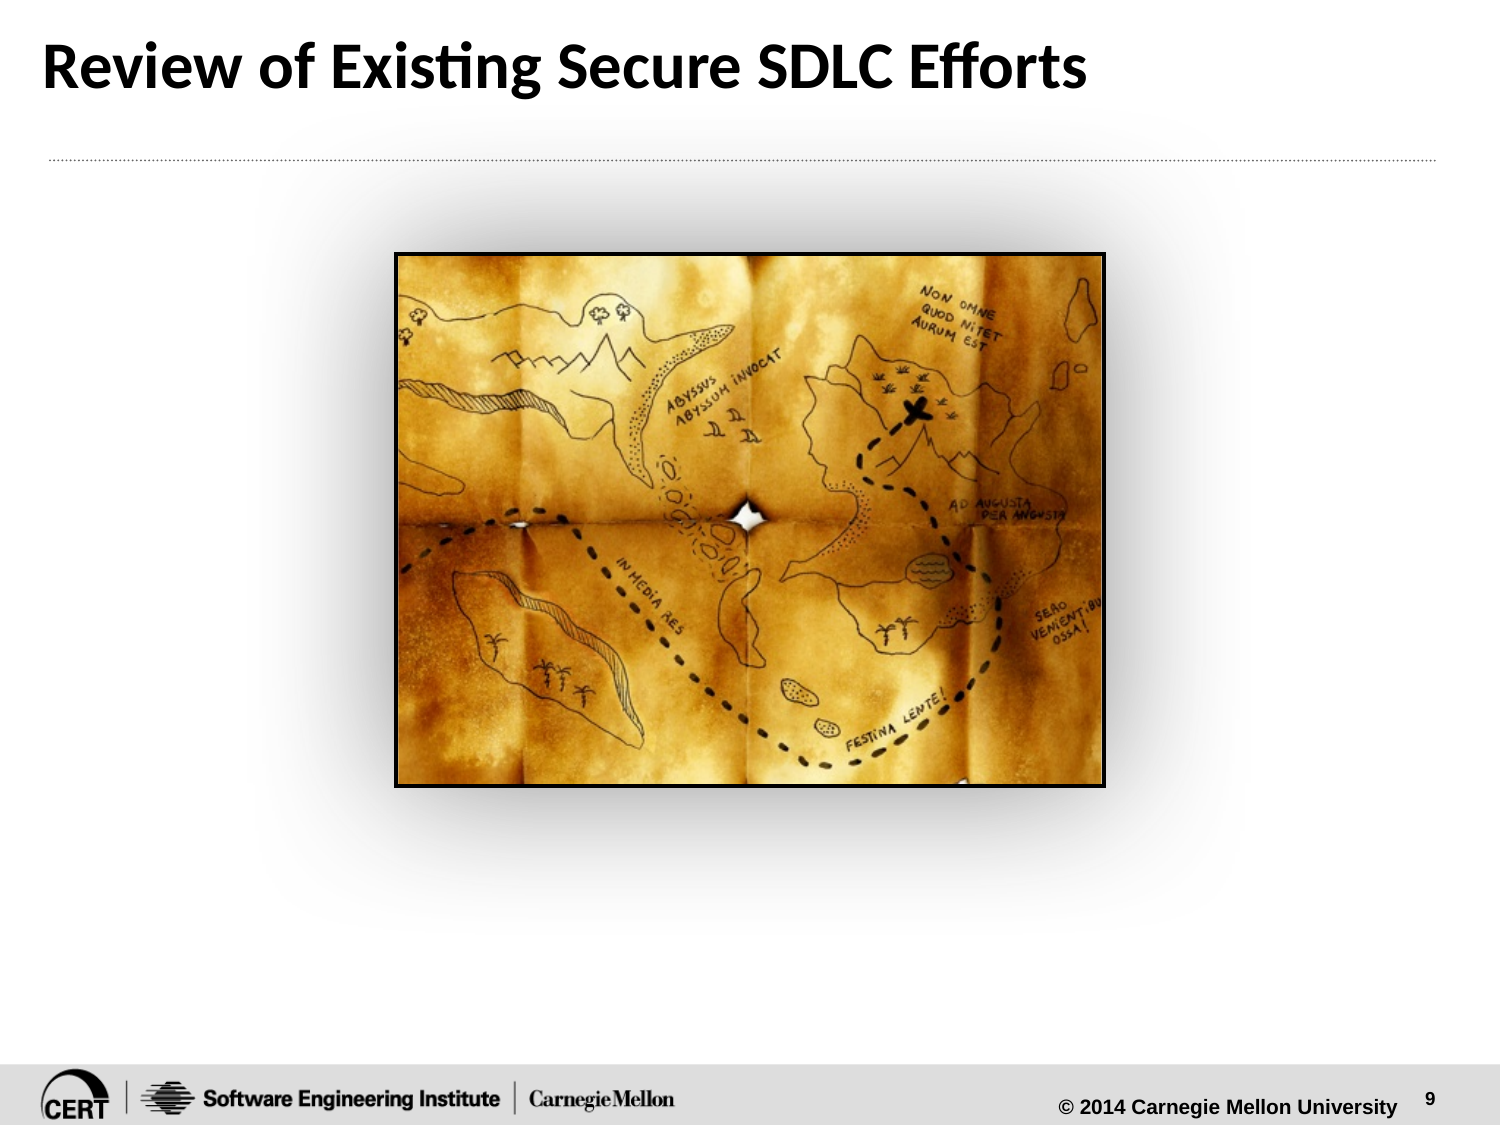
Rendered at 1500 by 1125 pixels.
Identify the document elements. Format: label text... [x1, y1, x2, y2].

title Review of Existing Secure SDLC Efforts [42, 37, 1434, 155]
picture [398, 256, 1102, 784]
picture [24, 1065, 688, 1125]
